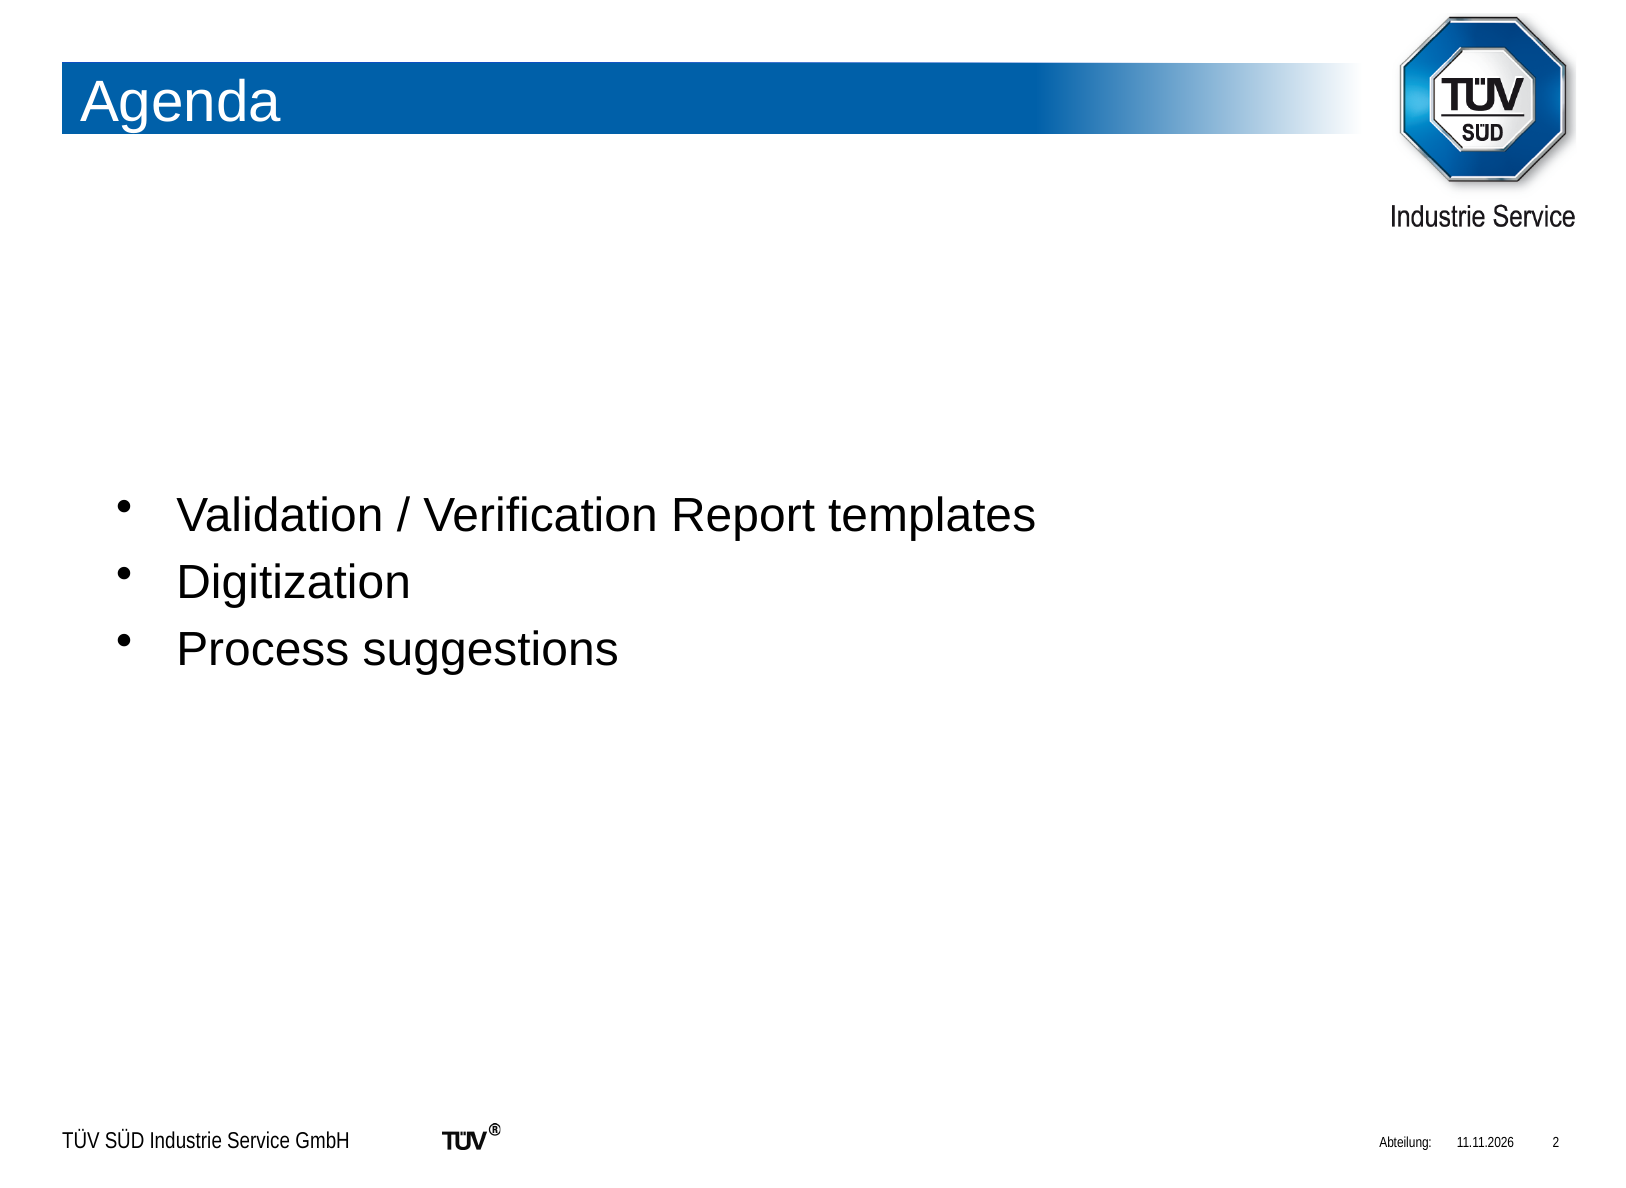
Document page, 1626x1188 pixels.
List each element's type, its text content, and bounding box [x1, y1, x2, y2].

picture [1179, 62, 1381, 134]
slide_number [1449, 1124, 1514, 1161]
slide_number 2 [1514, 1124, 1576, 1161]
list Validation / Verification Report templates Digitization Process suggestions [99, 475, 1563, 707]
title Agenda [63, 62, 1179, 134]
footer Abteilung: [585, 1124, 1449, 1161]
